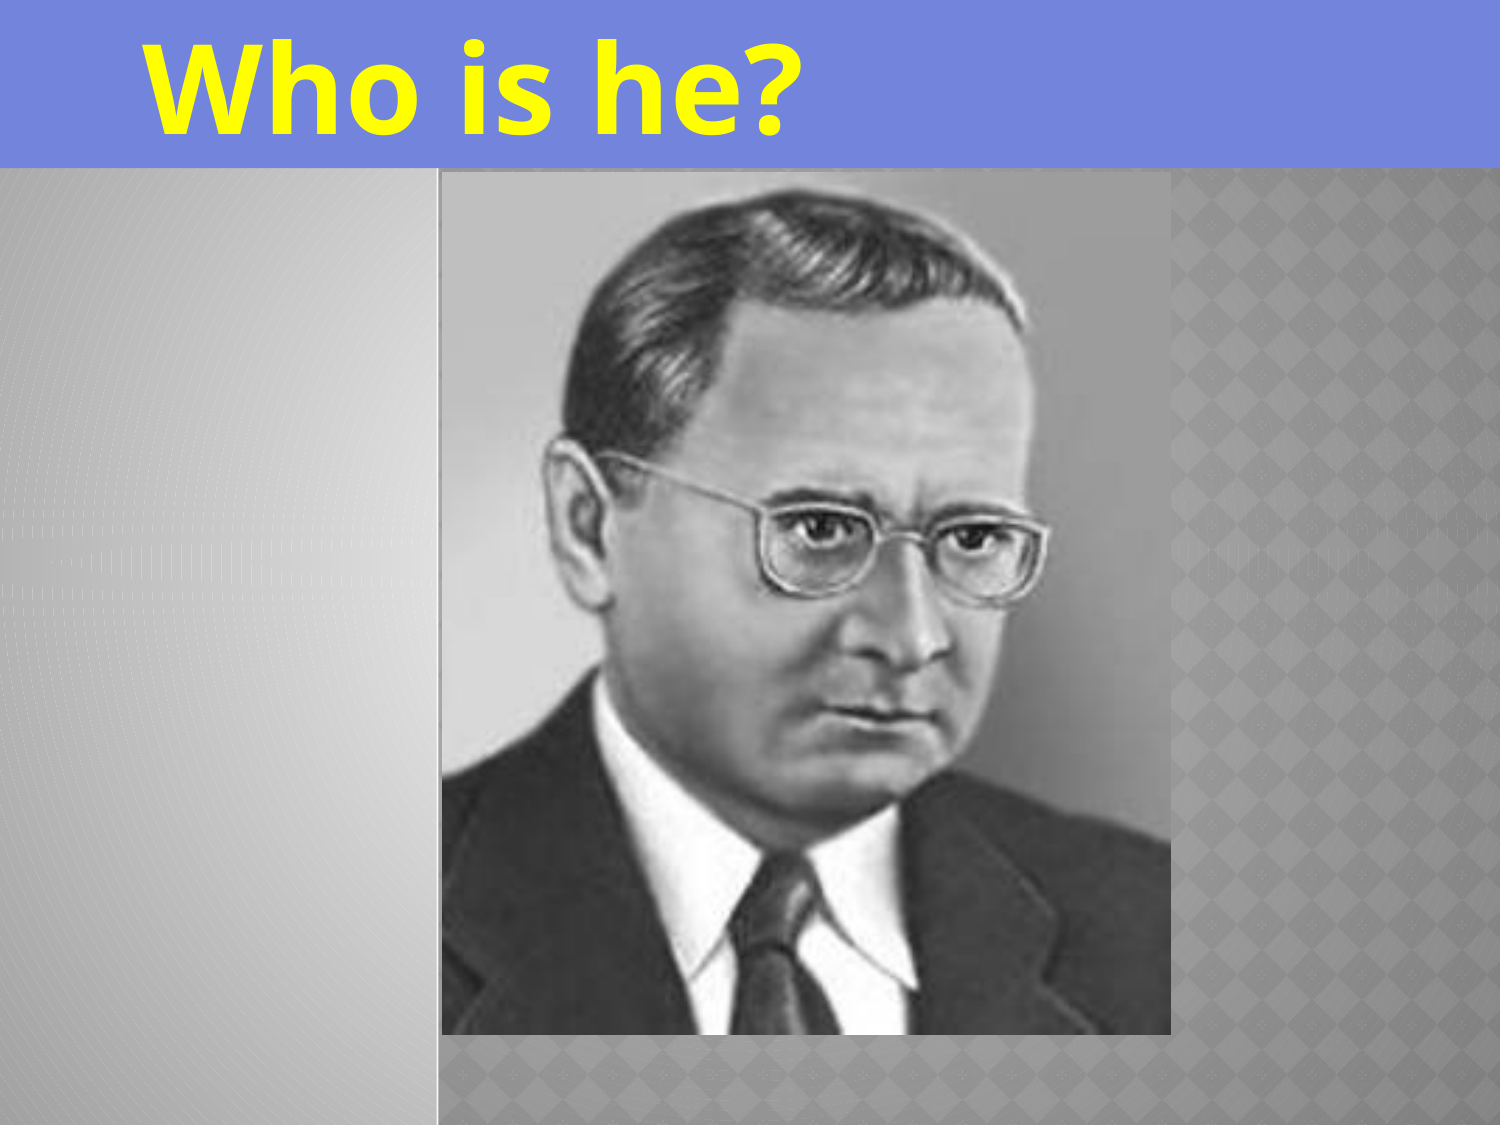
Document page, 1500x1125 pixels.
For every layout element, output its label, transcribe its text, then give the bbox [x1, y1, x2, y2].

picture [442, 172, 1172, 1036]
text_box Who is he? [0, 0, 1500, 169]
